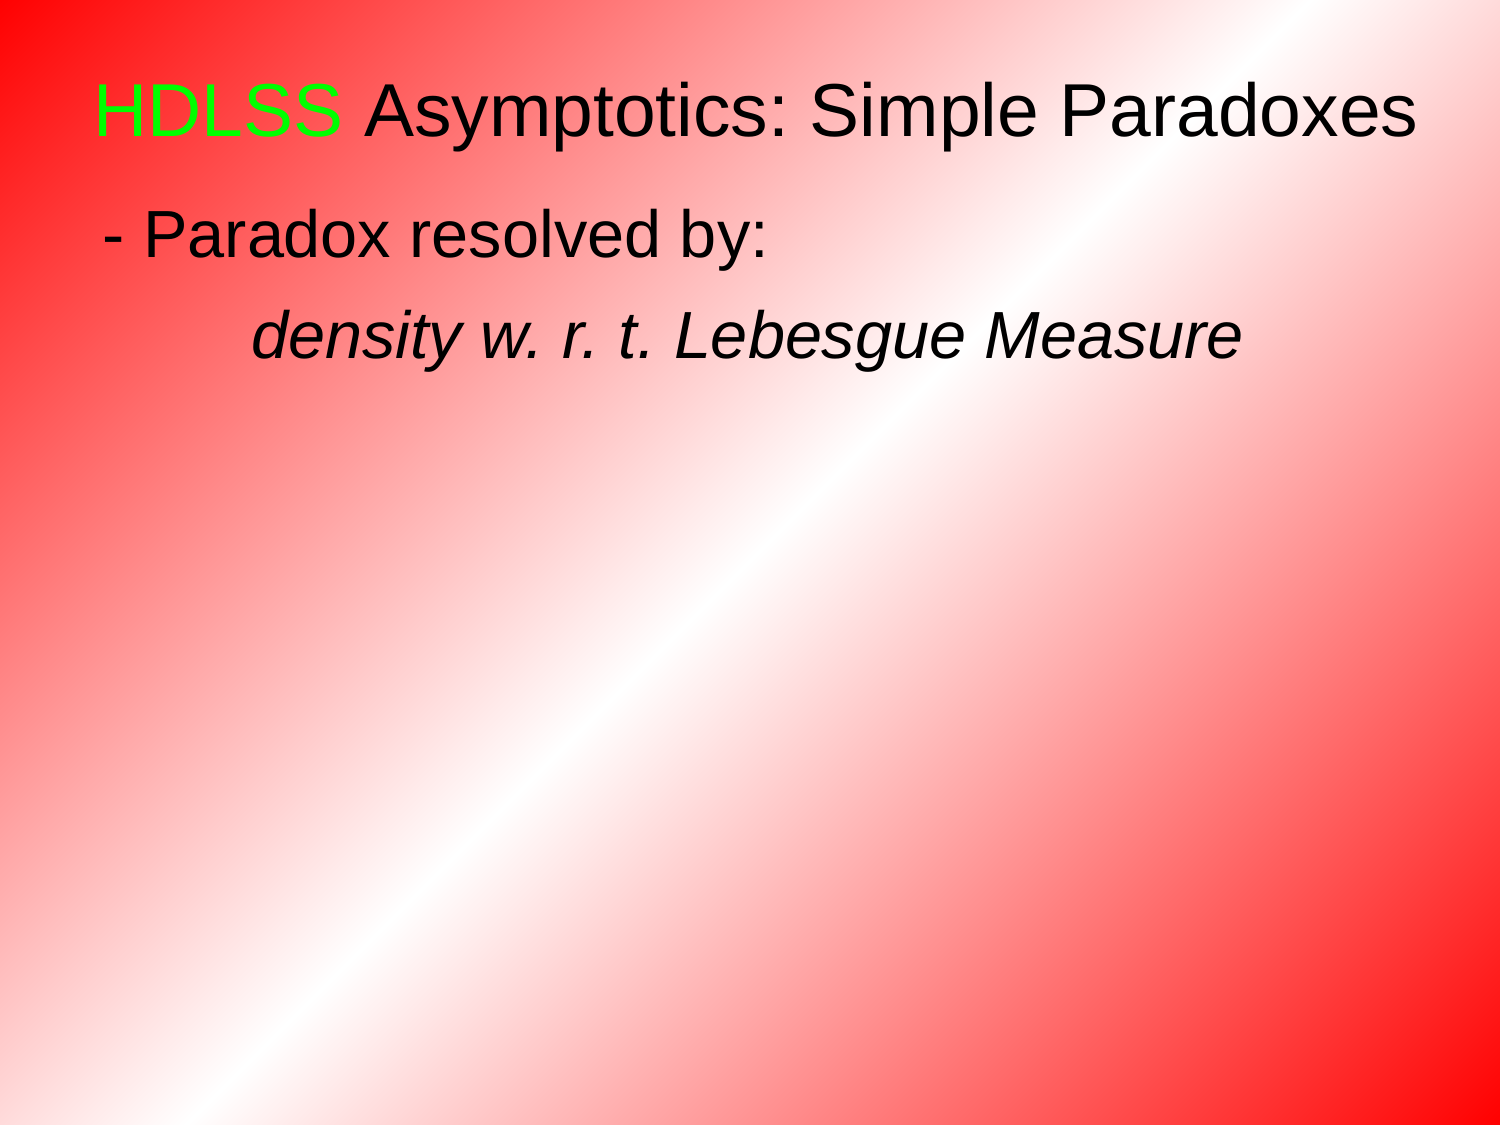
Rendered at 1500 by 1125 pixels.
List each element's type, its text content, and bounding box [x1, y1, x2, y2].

list - Paradox resolved by: density w. r. t. Lebesgue Measure [87, 174, 1409, 1013]
title HDLSS Asymptotics: Simple Paradoxes [50, 24, 1463, 188]
